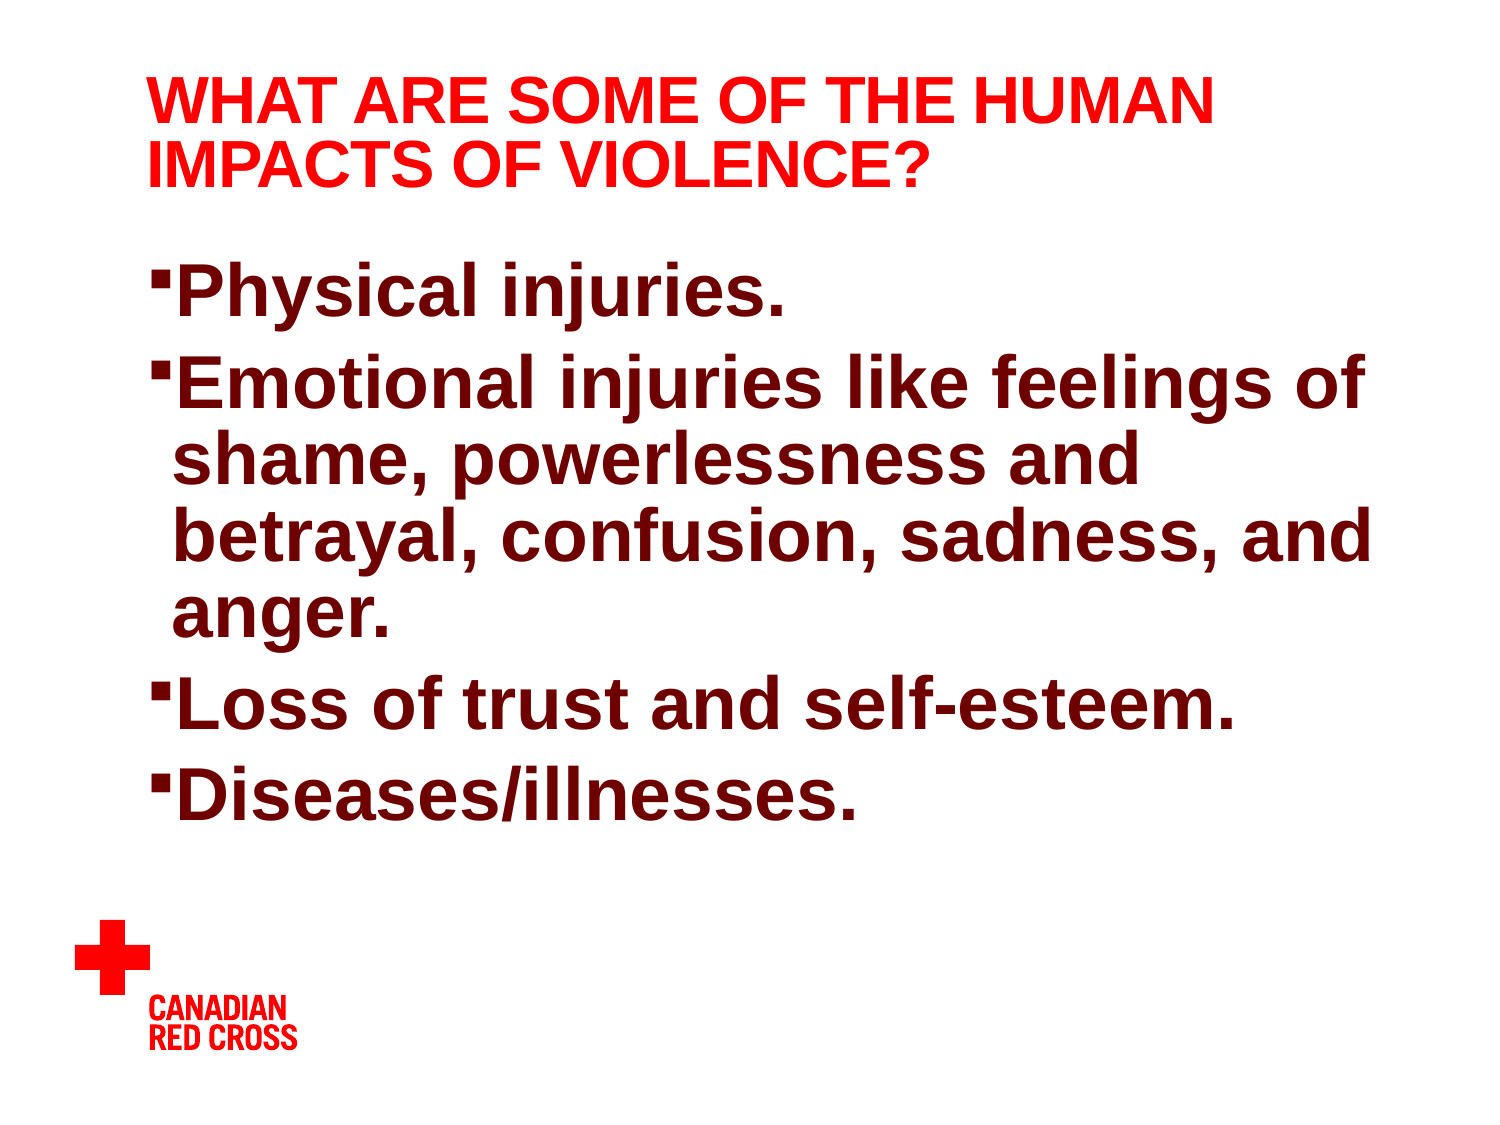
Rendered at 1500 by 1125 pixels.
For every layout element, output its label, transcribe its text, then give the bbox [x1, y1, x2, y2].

list Physical injuries. Emotional injuries like feelings of shame, powerlessness and betrayal, confusion, sadness, and anger. Loss of trust and self-esteem. Diseases/illnesses. [131, 243, 1444, 919]
title What are some of the human impacts of violence? [131, 39, 1444, 209]
